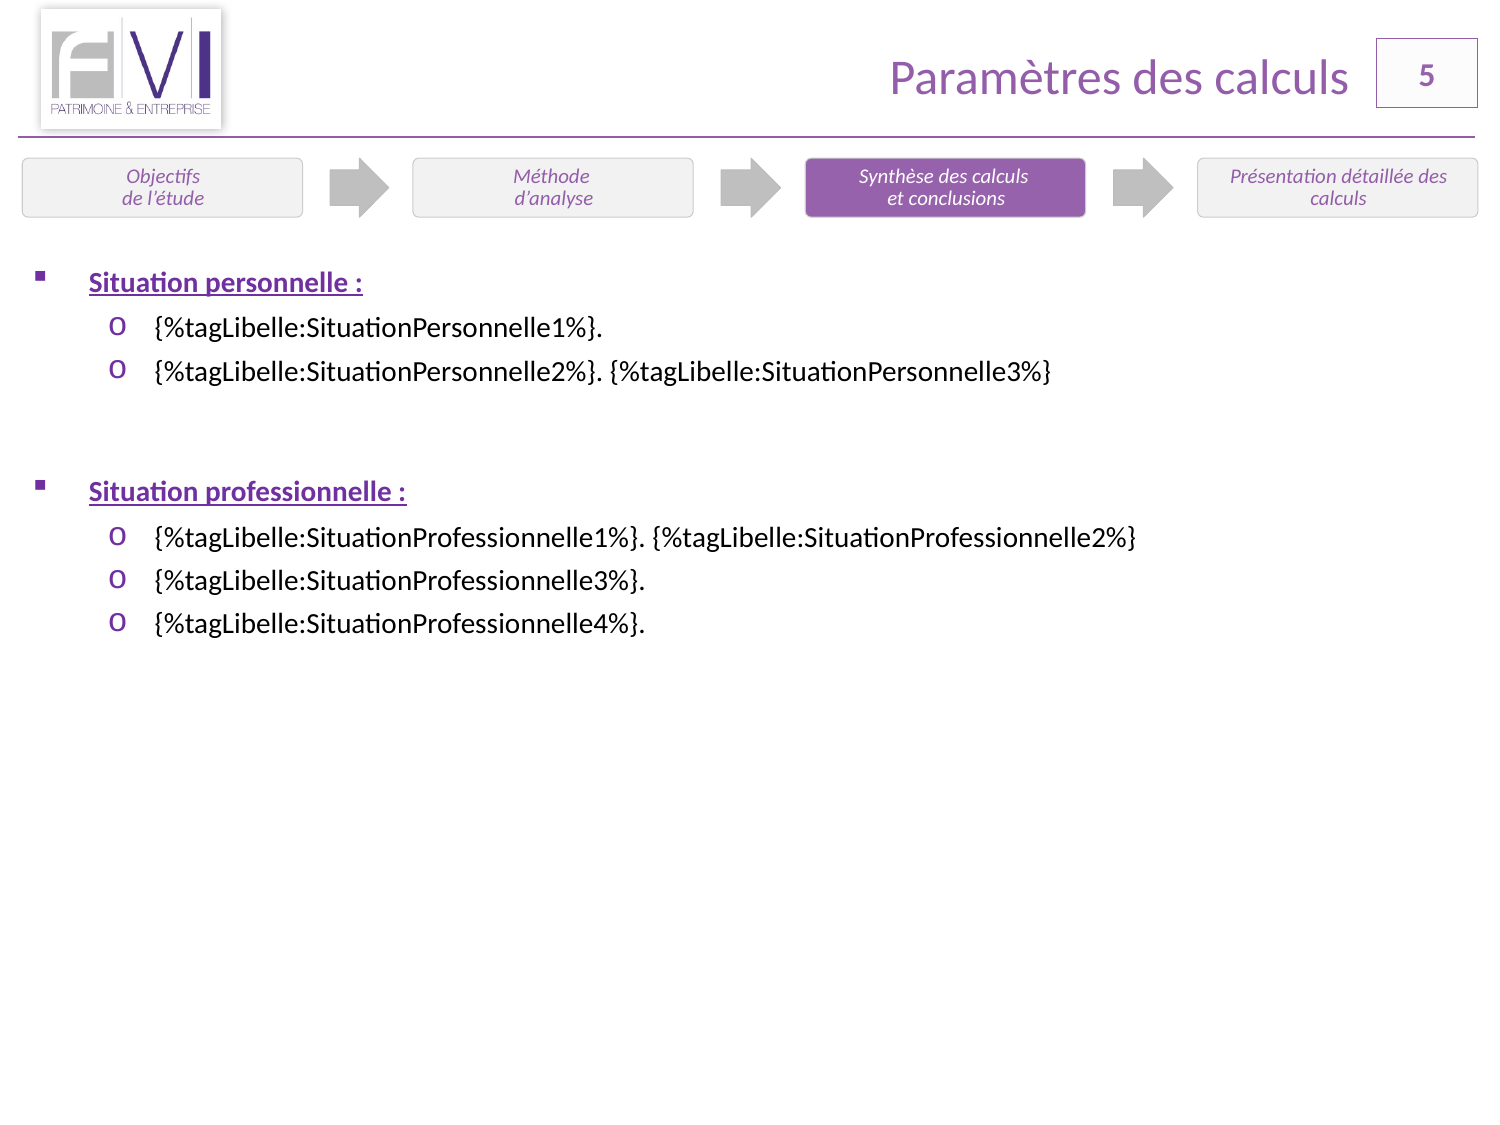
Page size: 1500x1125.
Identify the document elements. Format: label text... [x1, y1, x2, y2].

picture [41, 9, 221, 130]
list Situation personnelle : {%tagLibelle:SituationPersonnelle1%}. {%tagLibelle:SituationPersonnelle2%}. {%tagLibelle:SituationPersonnelle3%} Situation professionnelle : {%tagLibelle:SituationProfessionnelle1%}. {%tagLibelle:SituationProfessionnelle2%} {%tagLibelle:SituationProfessionnelle3%}. {%tagLibelle:SituationProfessionnelle4%}. [17, 255, 1471, 1083]
title Paramètres des calculs [242, 19, 1365, 130]
